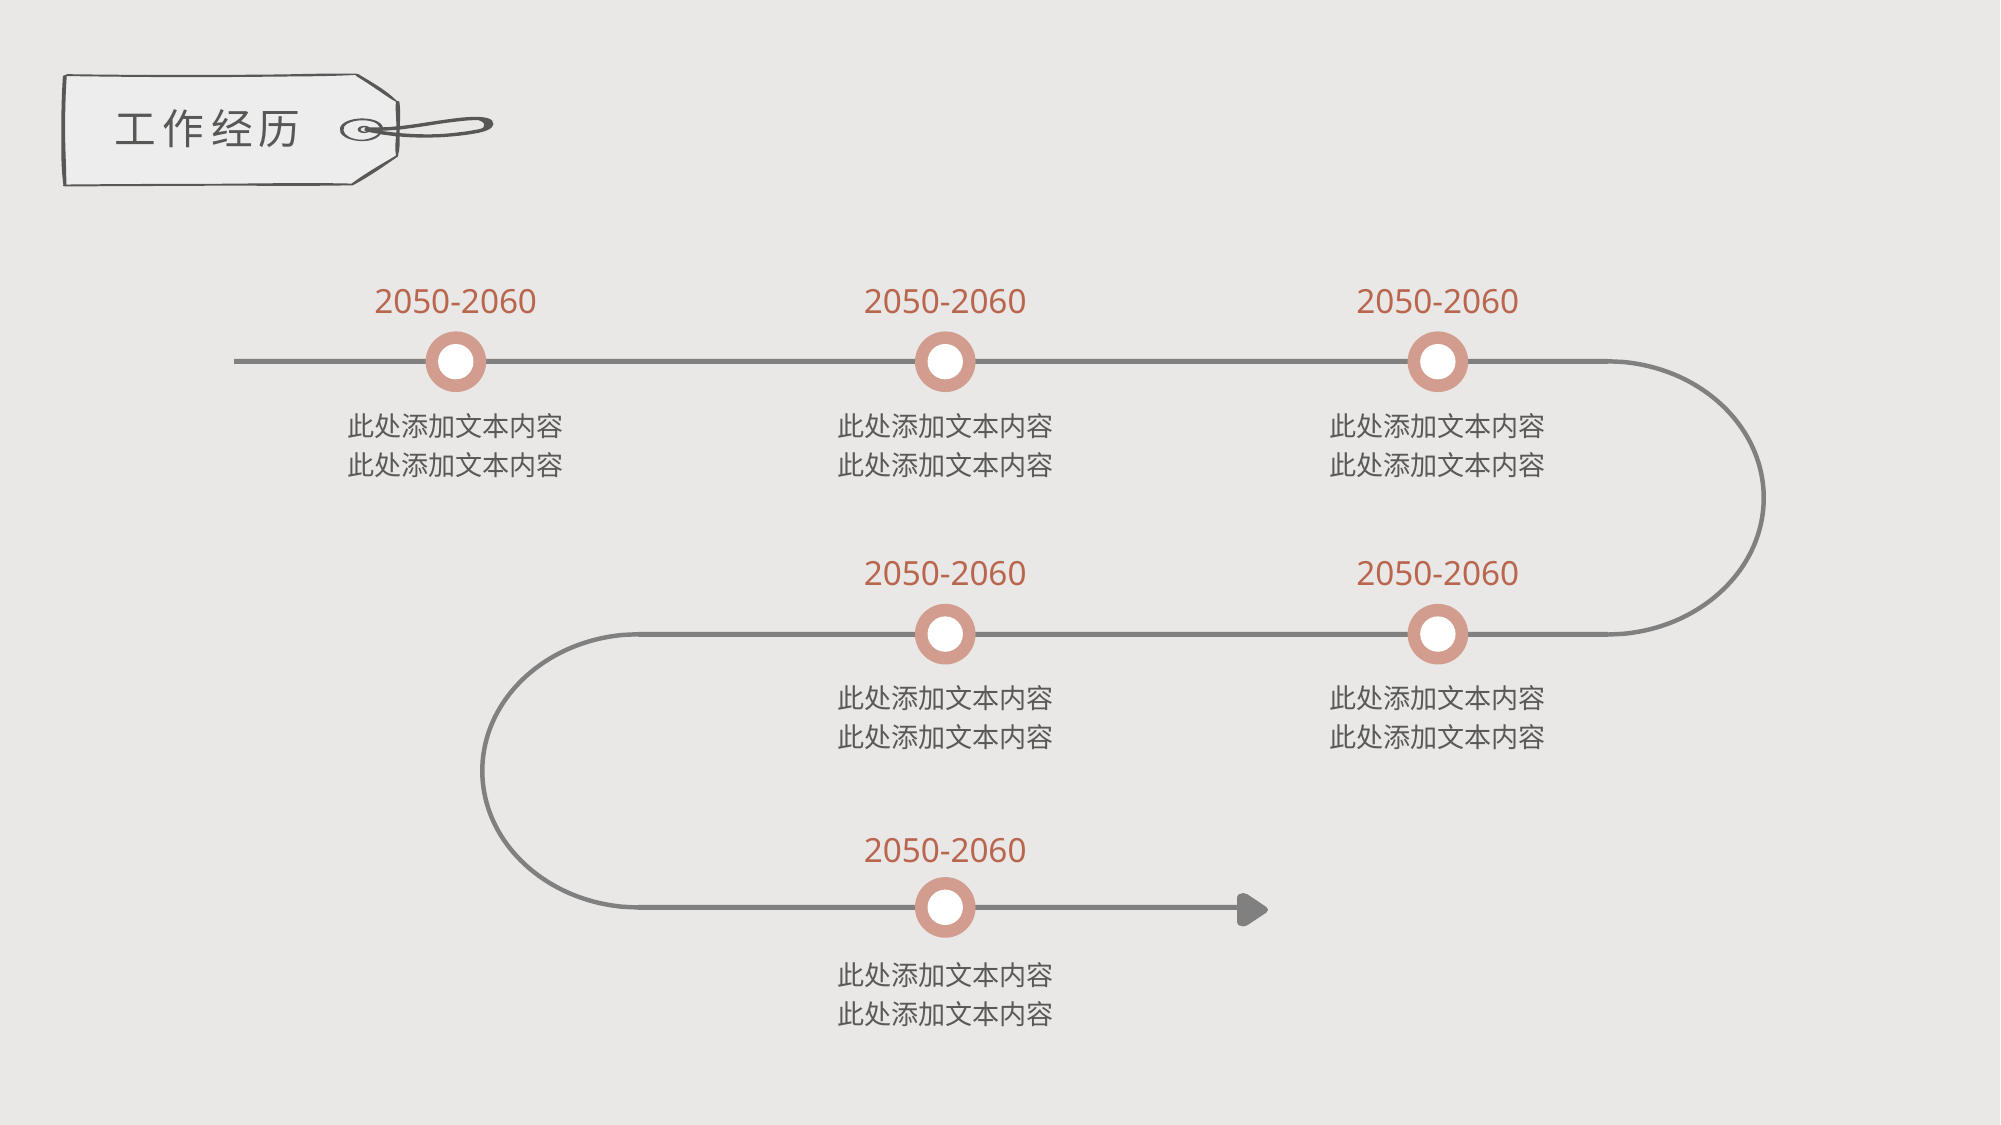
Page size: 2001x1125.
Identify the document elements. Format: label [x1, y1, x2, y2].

text_box [1407, 603, 1469, 665]
text_box [61, 73, 495, 187]
text_box [233, 357, 249, 365]
text_box [1407, 331, 1469, 393]
text_box [914, 877, 976, 938]
text_box [1750, 435, 1768, 561]
text_box [425, 331, 487, 393]
text_box [914, 331, 976, 393]
picture [249, 0, 1750, 1125]
text_box [914, 603, 976, 665]
